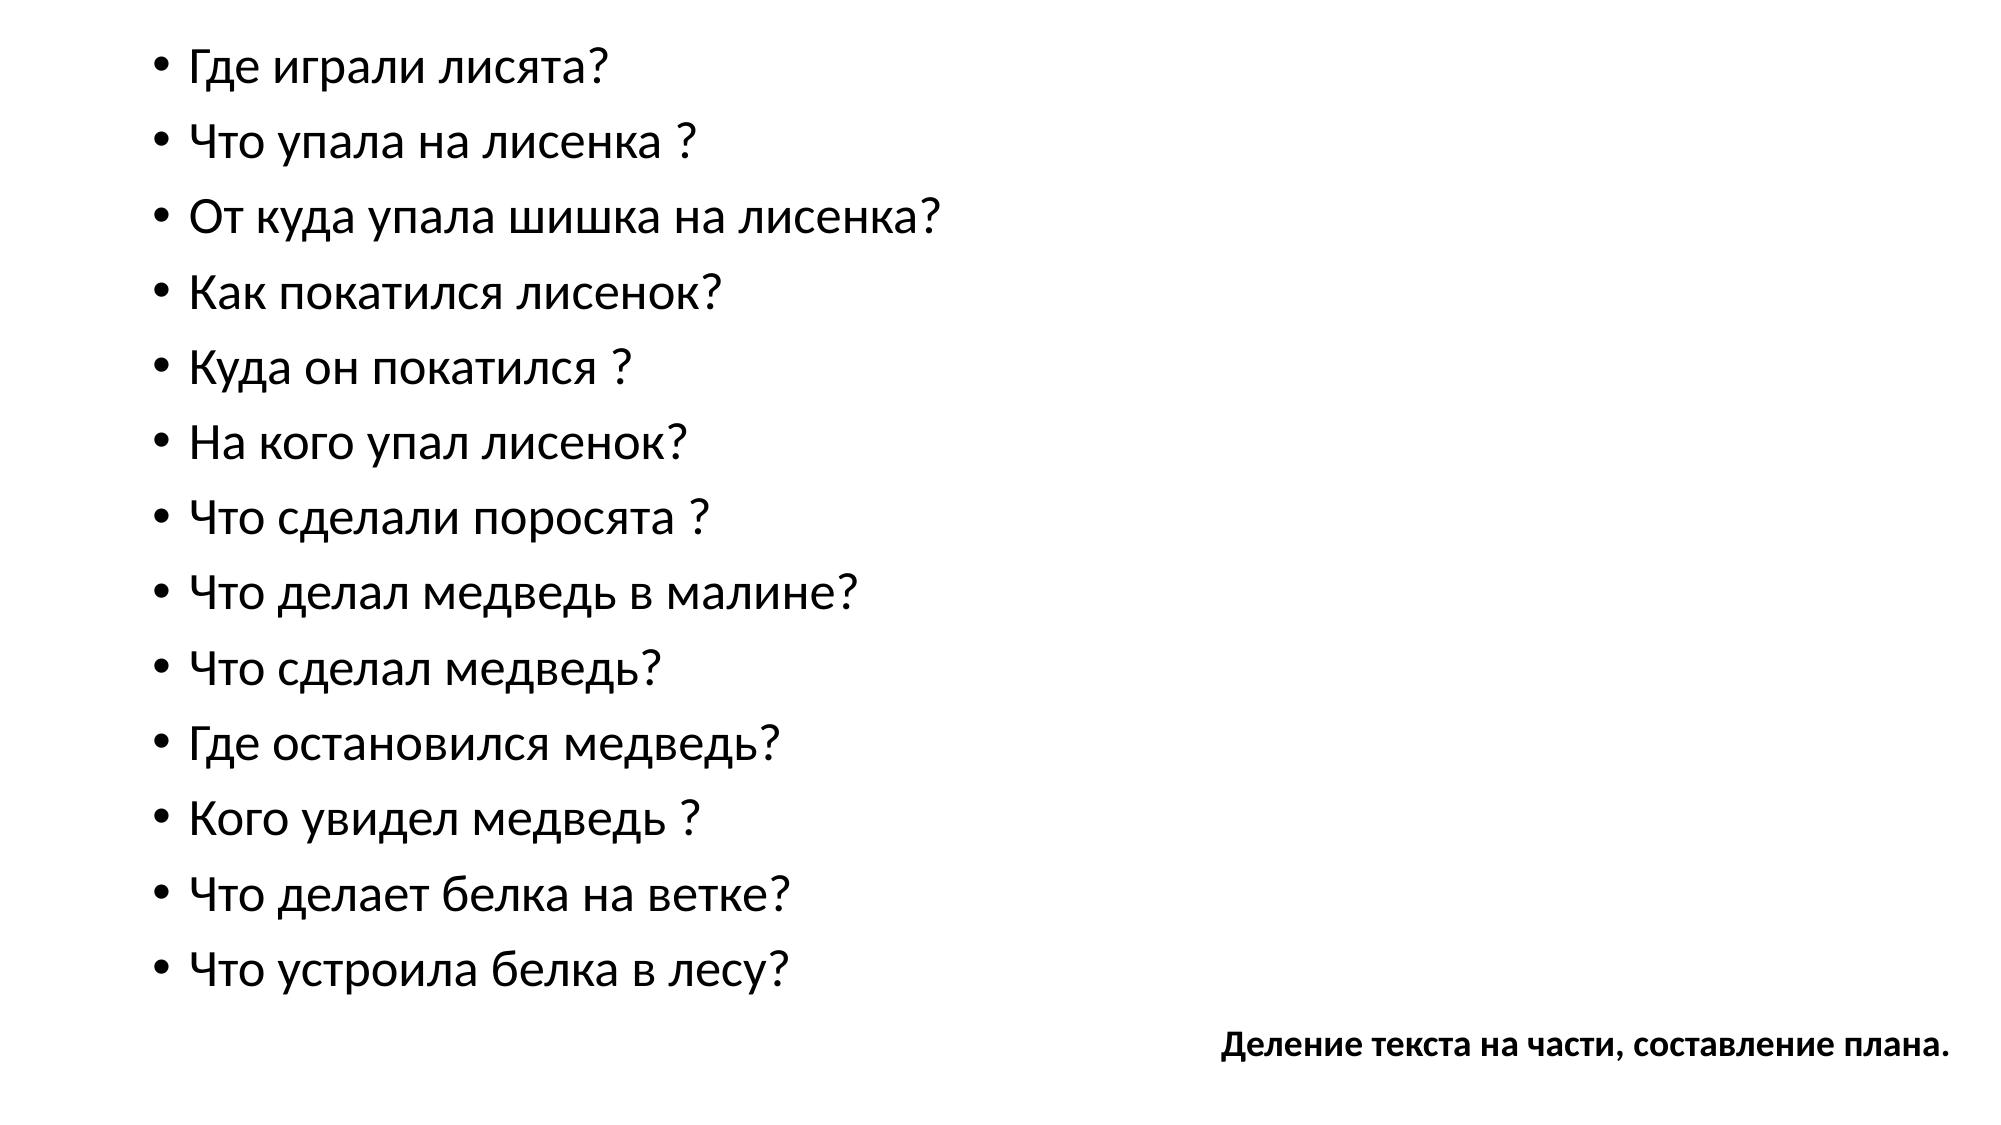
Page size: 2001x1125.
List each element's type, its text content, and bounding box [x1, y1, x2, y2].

list Где играли лисята? Что упала на лисенка ? От куда упала шишка на лисенка? Как покатился лисенок? Куда он покатился ? На кого упал лисенок? Что сделали поросята ? Что делал медведь в малине? Что сделал медведь? Где остановился медведь? Кого увидел медведь ? Что делает белка на ветке? Что устроила белка в лесу? [137, 30, 1863, 1014]
text_box Деление текста на части, составление плана. [1206, 1012, 1967, 1072]
